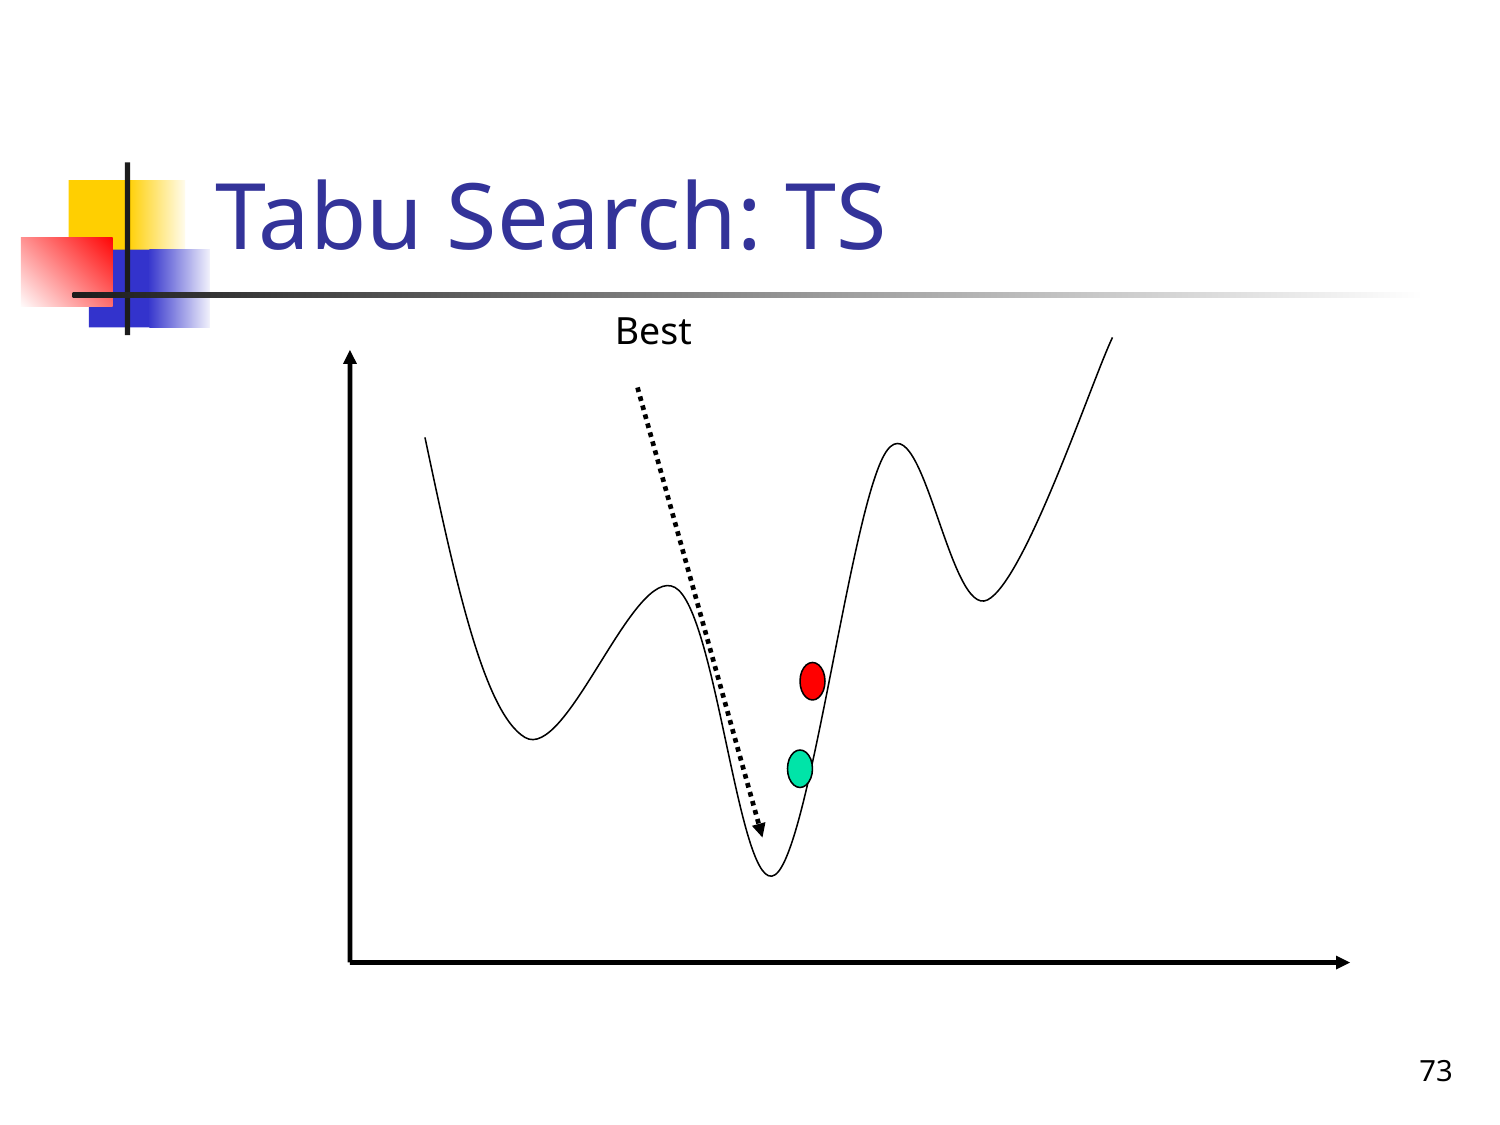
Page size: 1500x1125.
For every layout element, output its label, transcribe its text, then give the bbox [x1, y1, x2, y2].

text_box [349, 956, 1351, 969]
slide_number 73 [1154, 1023, 1468, 1100]
text_box Best [600, 299, 775, 360]
text_box [752, 801, 766, 838]
text_box [787, 750, 813, 788]
text_box [424, 337, 1113, 877]
text_box [800, 662, 826, 700]
text_box [343, 349, 357, 962]
title Tabu Search: TS [199, 140, 1479, 276]
